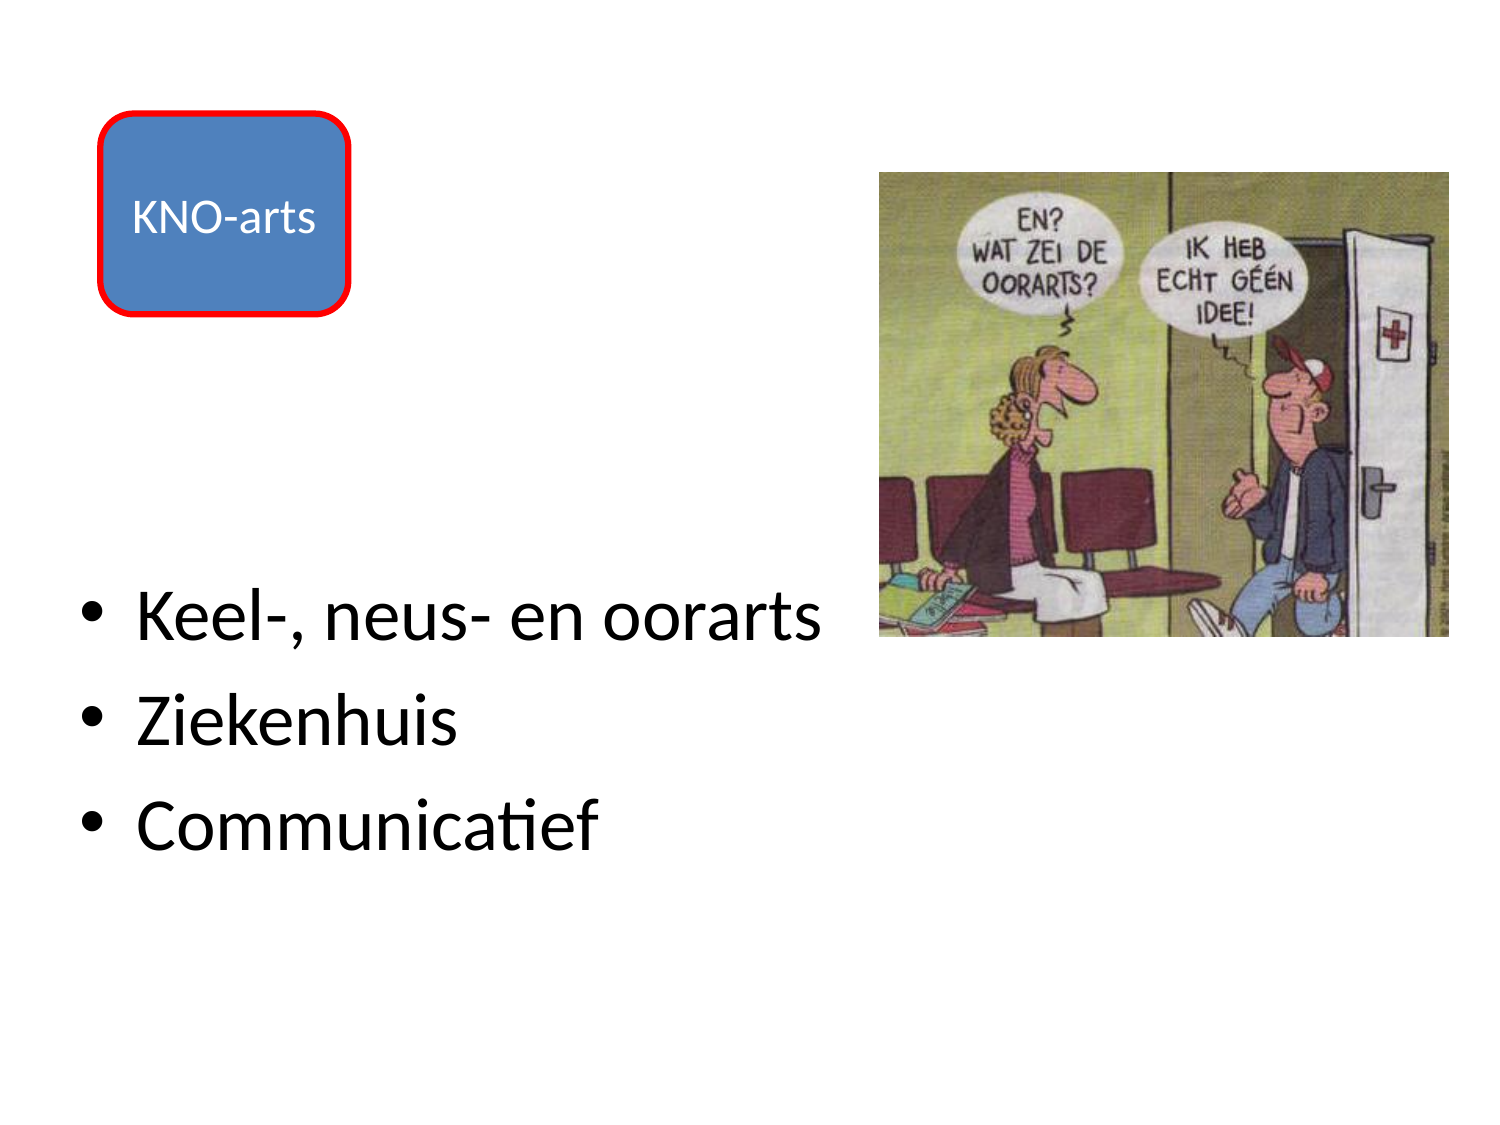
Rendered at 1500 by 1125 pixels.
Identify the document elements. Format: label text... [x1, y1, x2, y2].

text_box KNO-arts [98, 111, 351, 317]
text_box Keel-, neus- en oorarts Ziekenhuis Communicatief [64, 557, 1415, 1106]
picture [879, 172, 1449, 637]
